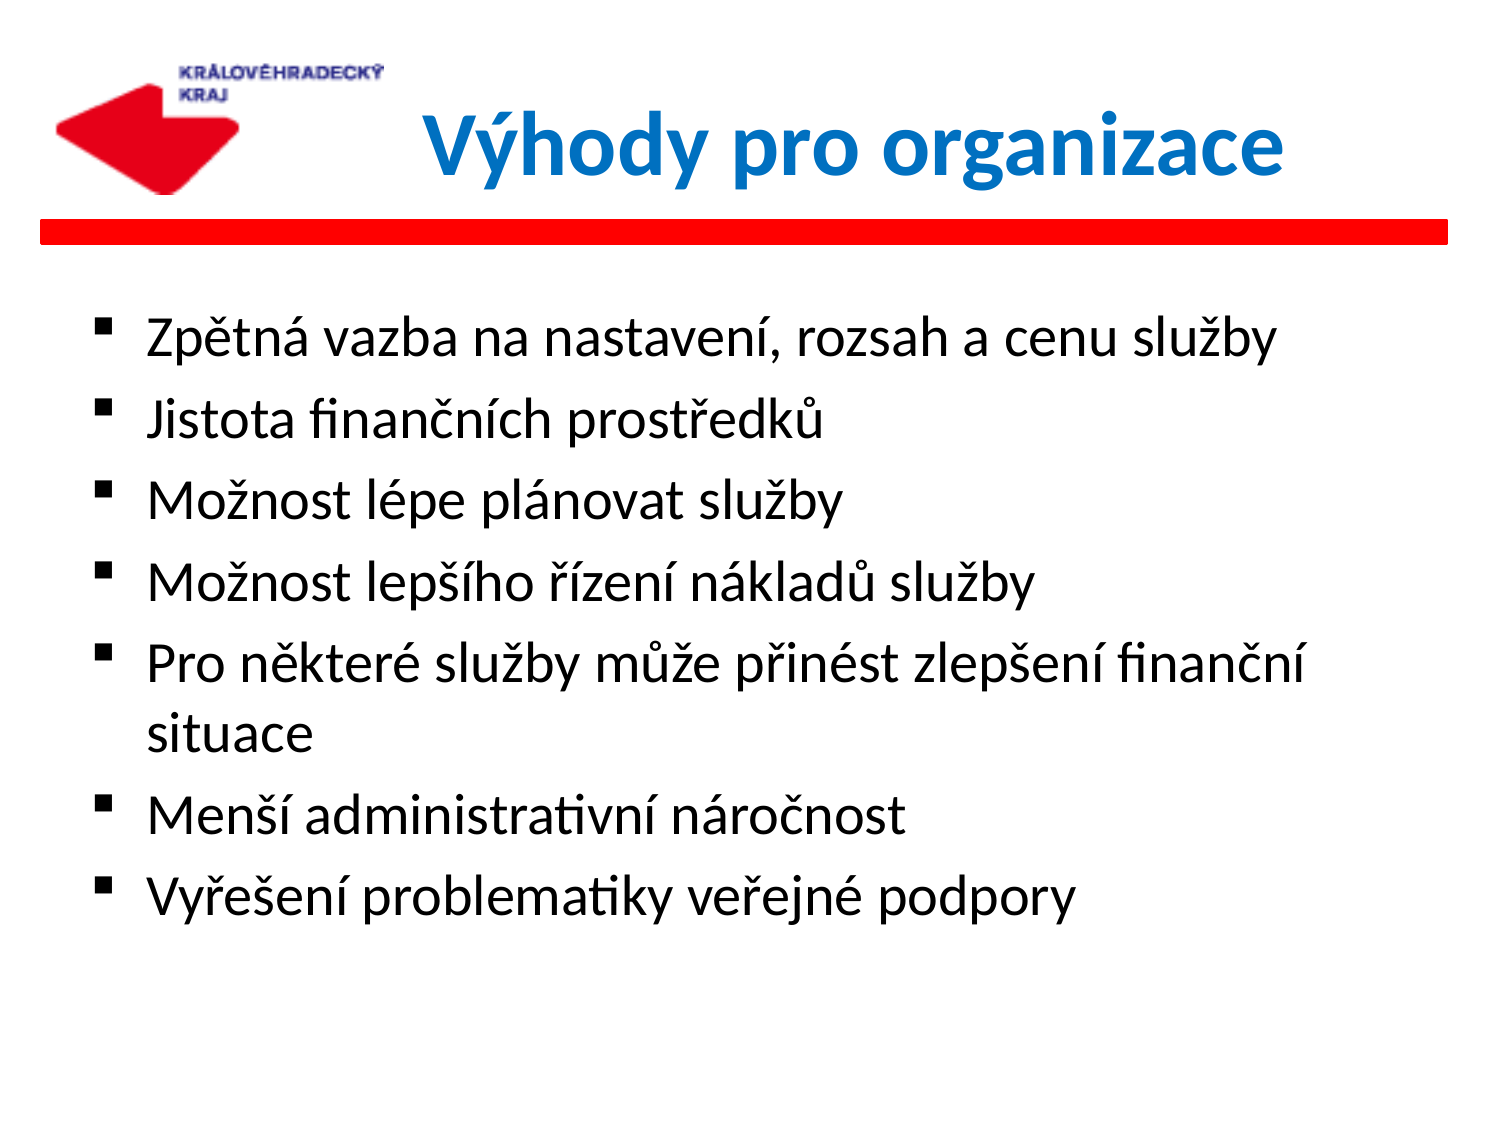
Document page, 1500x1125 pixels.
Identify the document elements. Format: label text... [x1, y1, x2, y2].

text_box [39, 218, 1449, 245]
list Zpětná vazba na nastavení, rozsah a cenu služby Jistota finančních prostředků Možnost lépe plánovat služby Možnost lepšího řízení nákladů služby Pro některé služby může přinést zlepšení finanční situace Menší administrativní náročnost Vyřešení problematiky veřejné podpory [75, 290, 1425, 1024]
title Výhody pro organizace [407, 45, 1425, 218]
picture [29, 30, 385, 195]
